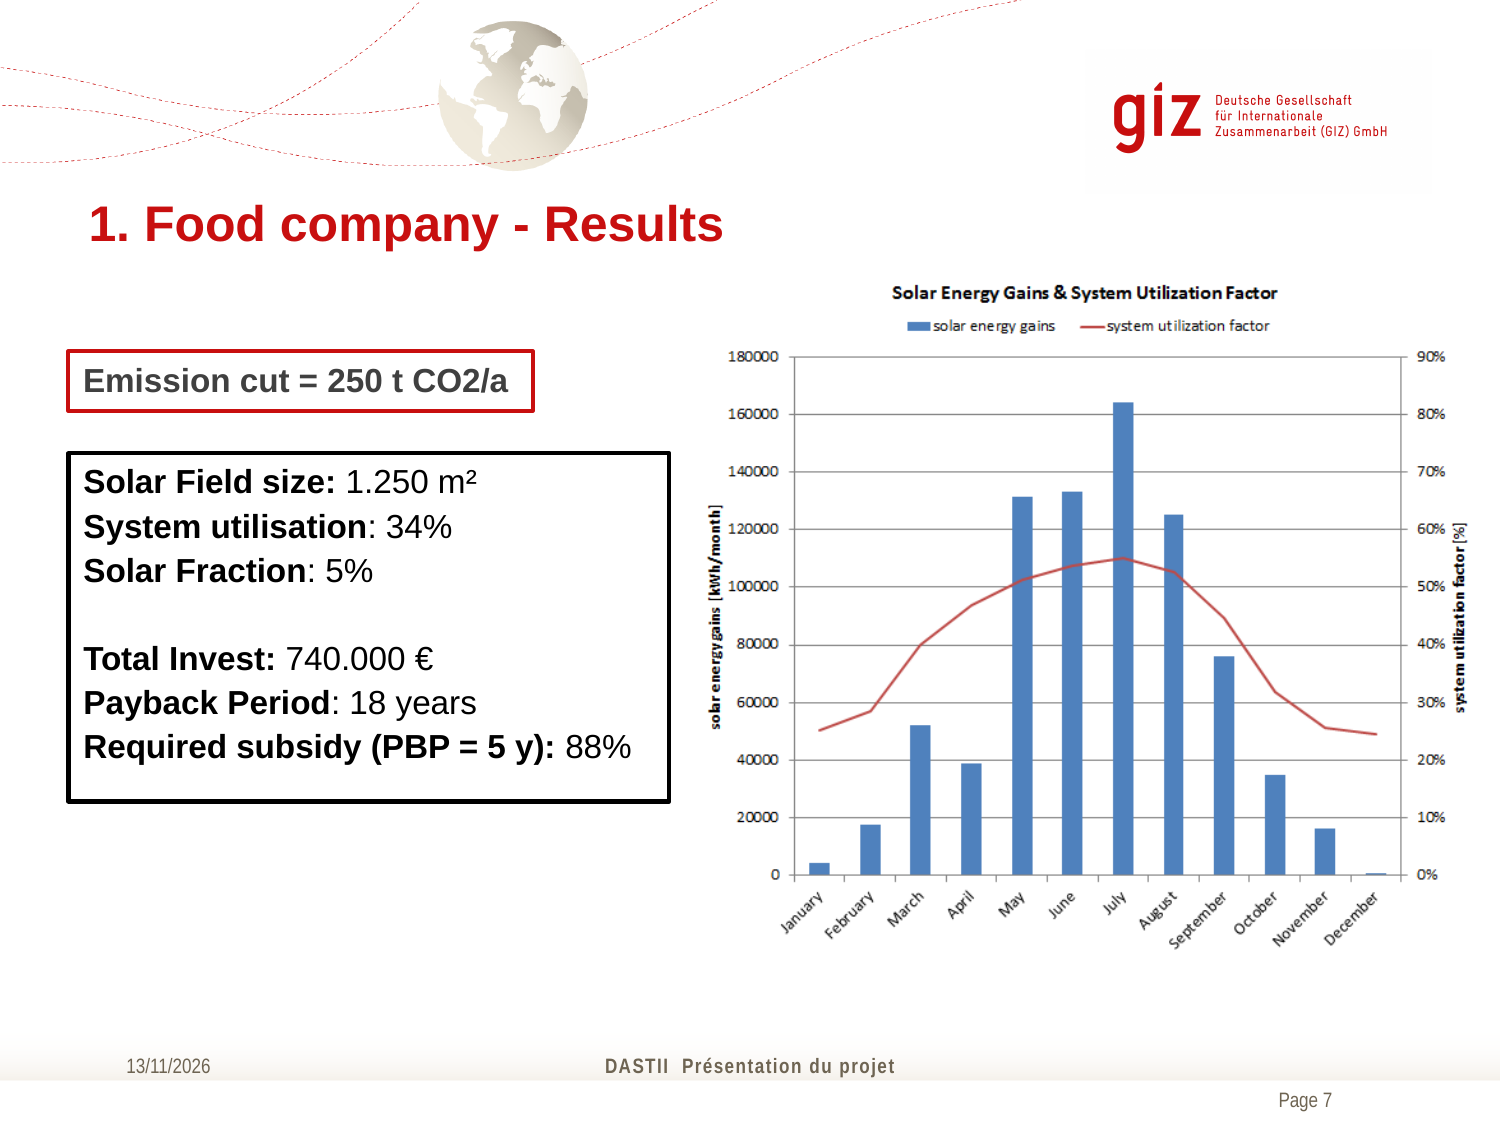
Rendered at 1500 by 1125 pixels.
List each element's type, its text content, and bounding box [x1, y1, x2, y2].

footer DASTII Présentation du projet [469, 1044, 1031, 1086]
picture [0, 280, 1500, 1081]
text_box 1. Food company - Results [59, 184, 1336, 286]
text_box Emission cut = 250 t CO2/a [66, 349, 535, 413]
picture [0, 0, 1500, 194]
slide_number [111, 1044, 325, 1086]
text_box Solar Field size: 1.250 m² System utilisation: 34% Solar Fraction: 5% Total Invest: 740.000 € Payback Period: 18 years Required subsidy (PBP = 5 y): 88% [66, 451, 671, 804]
